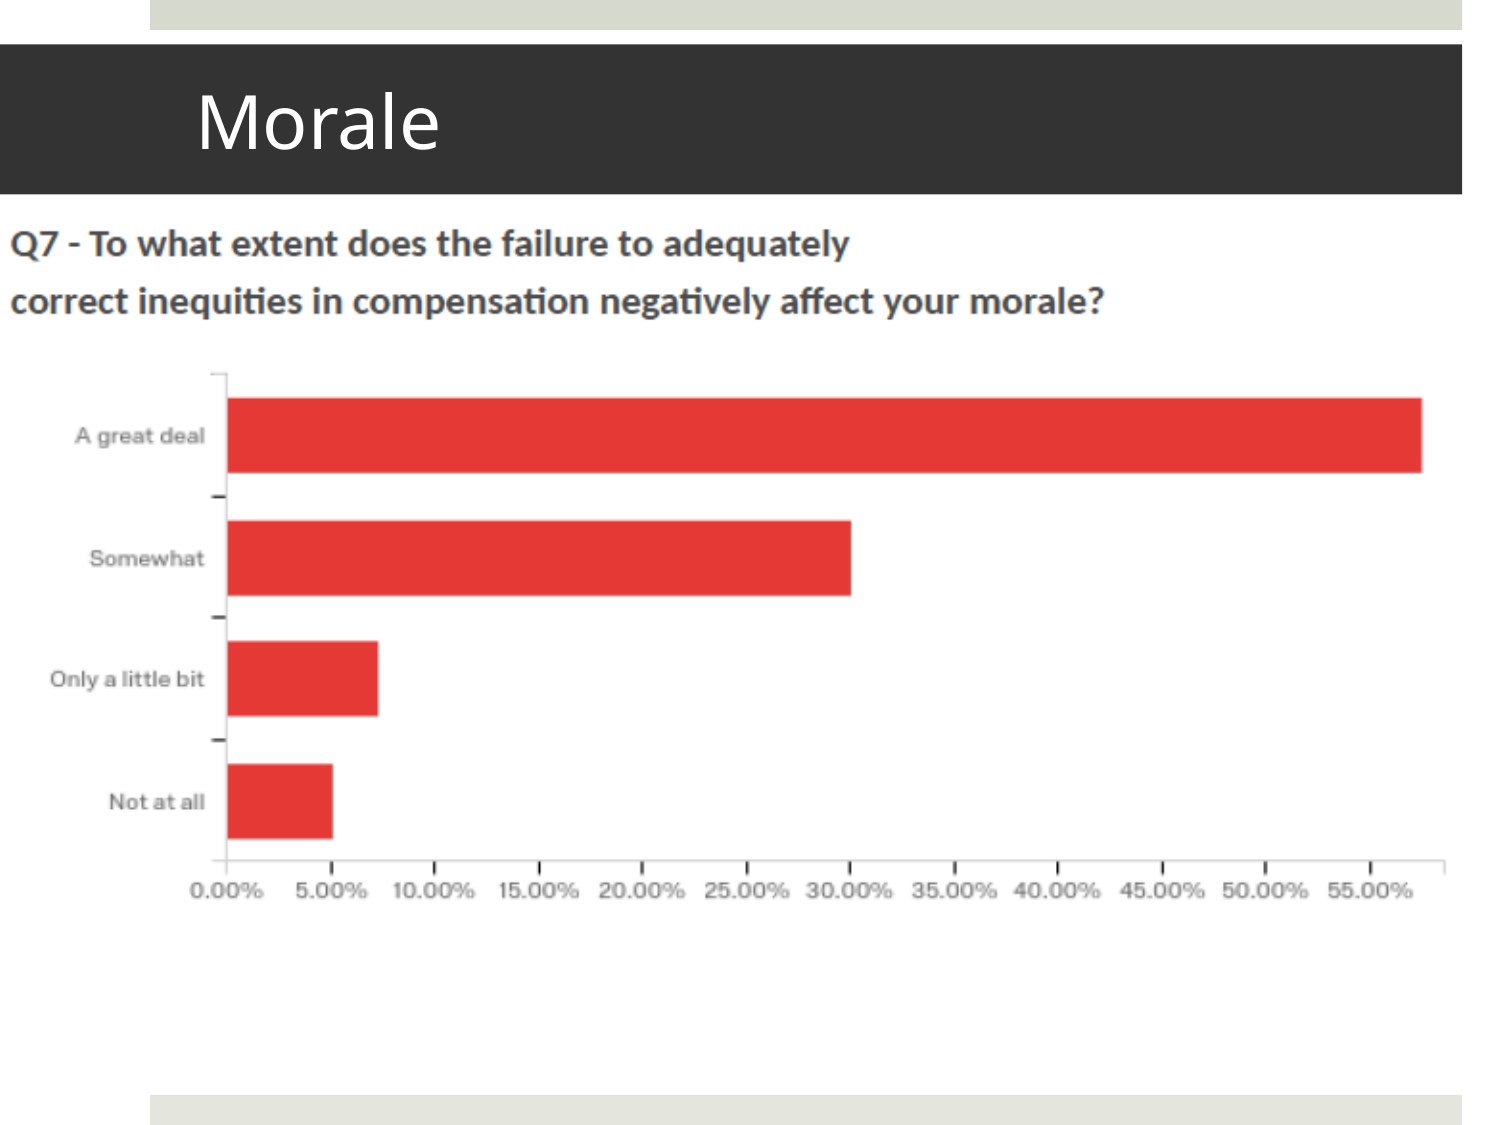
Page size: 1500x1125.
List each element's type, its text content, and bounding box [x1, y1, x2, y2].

picture [0, 223, 1500, 929]
title Morale [0, 44, 1463, 195]
